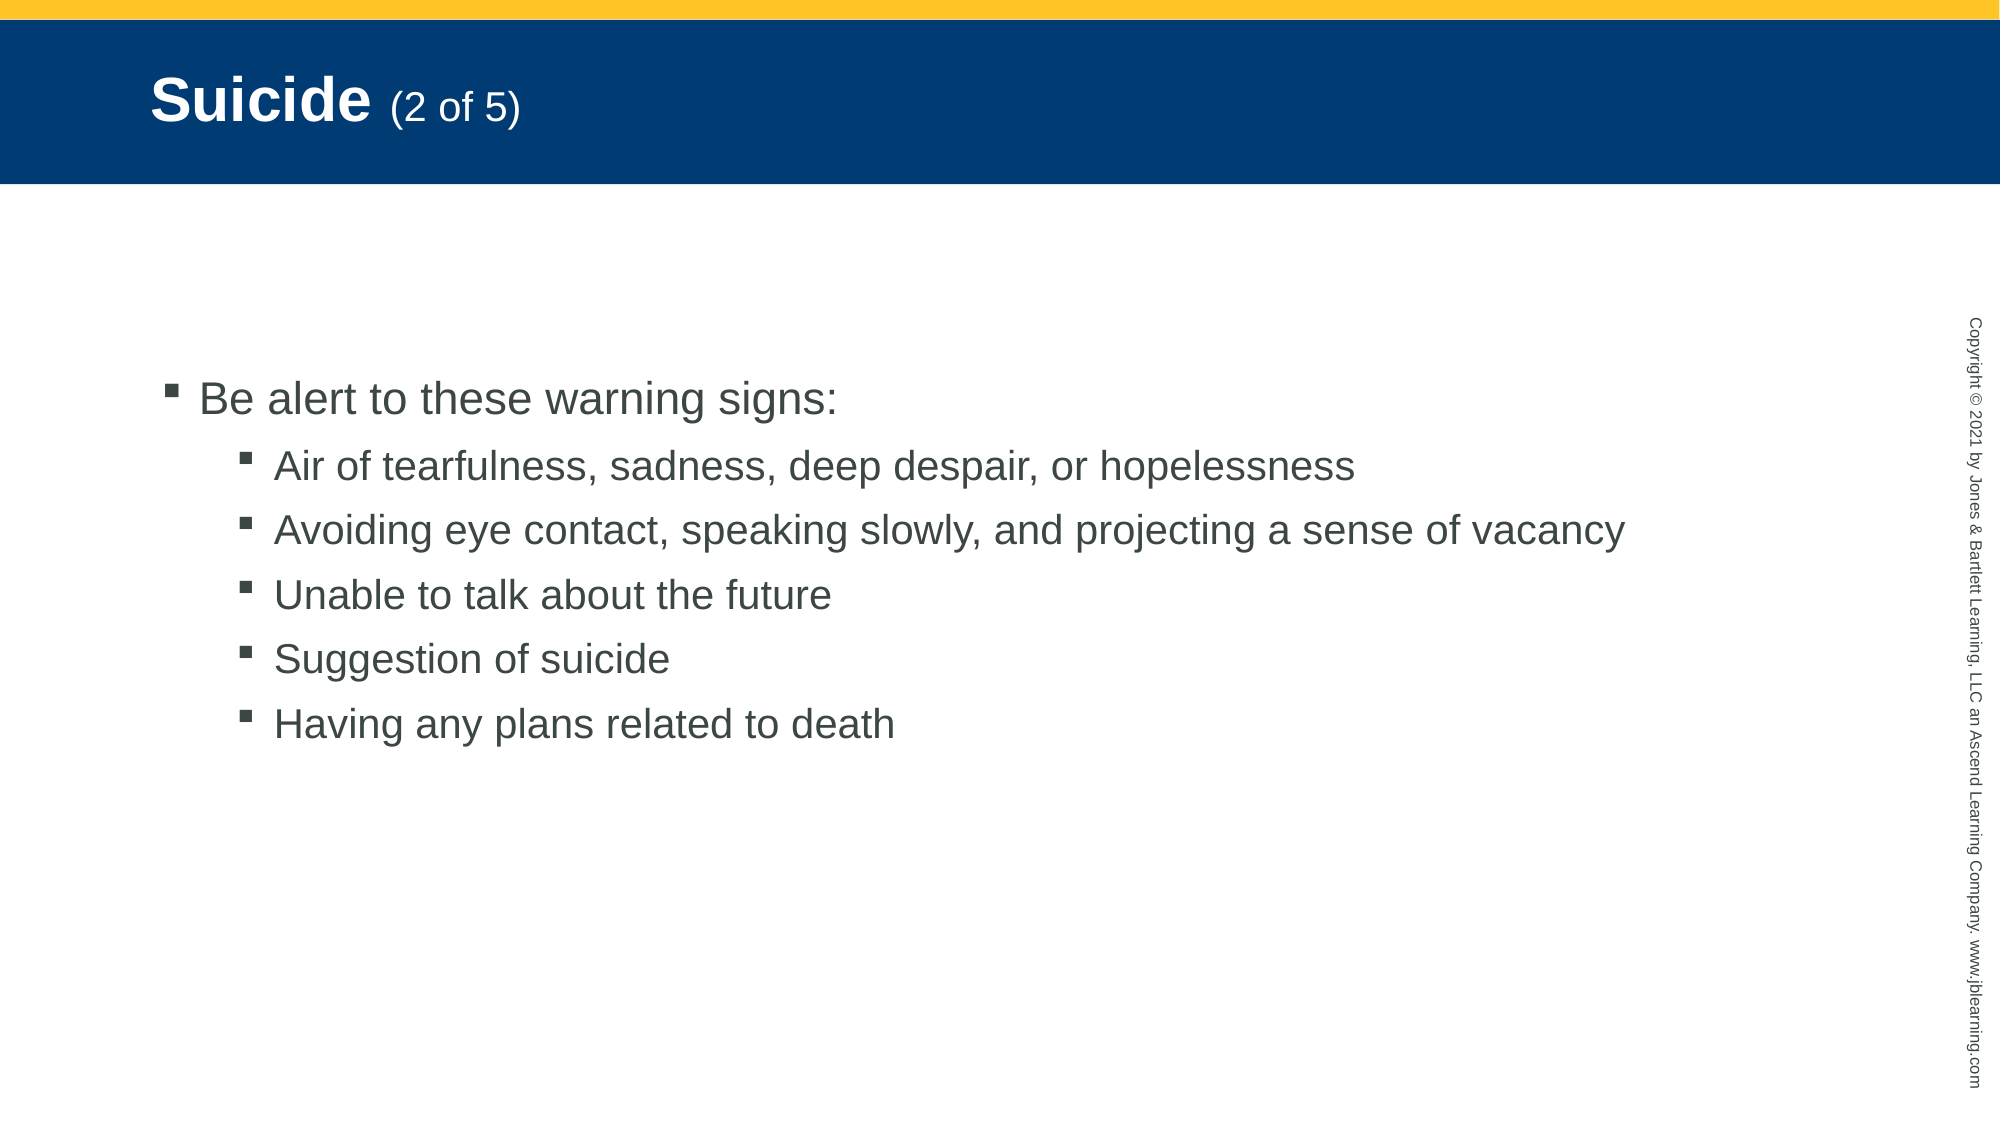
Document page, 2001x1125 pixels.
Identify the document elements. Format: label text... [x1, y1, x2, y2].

title Suicide (2 of 5) [0, 19, 2000, 185]
list Be alert to these warning signs: Air of tearfulness, sadness, deep despair, or hopelessness Avoiding eye contact, speaking slowly, and projecting a sense of vacancy Unable to talk about the future Suggestion of suicide Having any plans related to death [146, 361, 1859, 1016]
